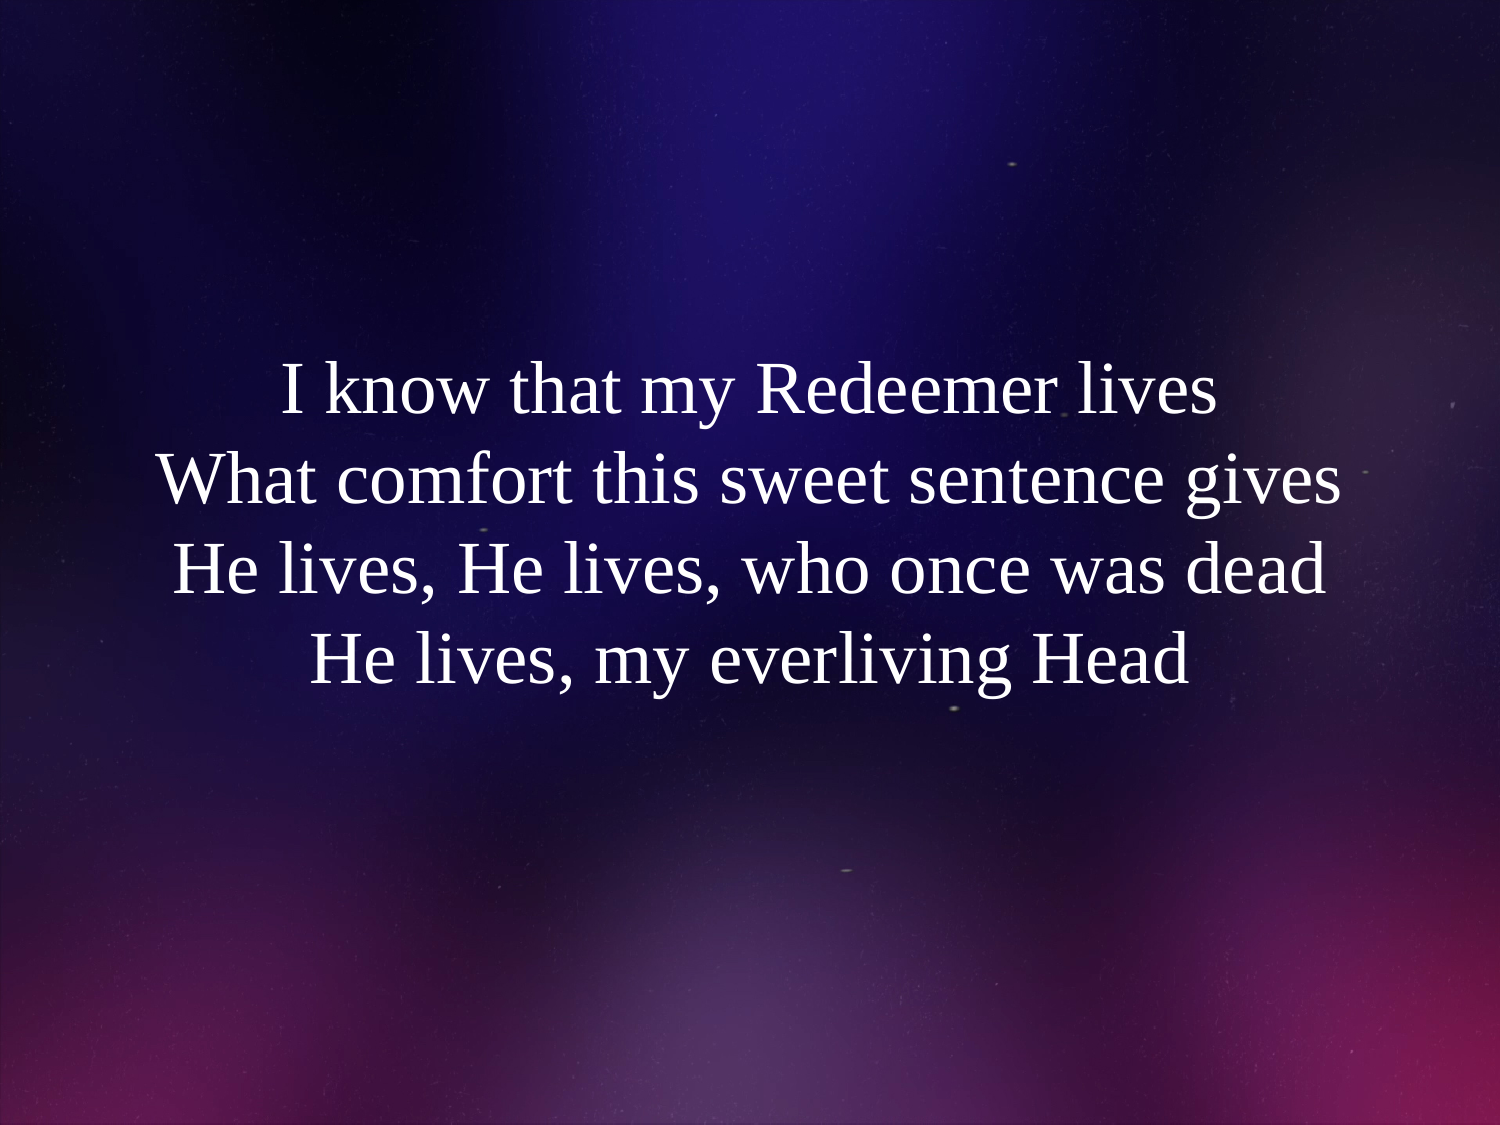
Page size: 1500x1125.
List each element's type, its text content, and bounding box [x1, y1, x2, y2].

title I know that my Redeemer lives What comfort this sweet sentence gives He lives, He lives, who once was dead He lives, my everliving Head [112, 425, 1388, 613]
picture [0, 0, 1500, 1125]
